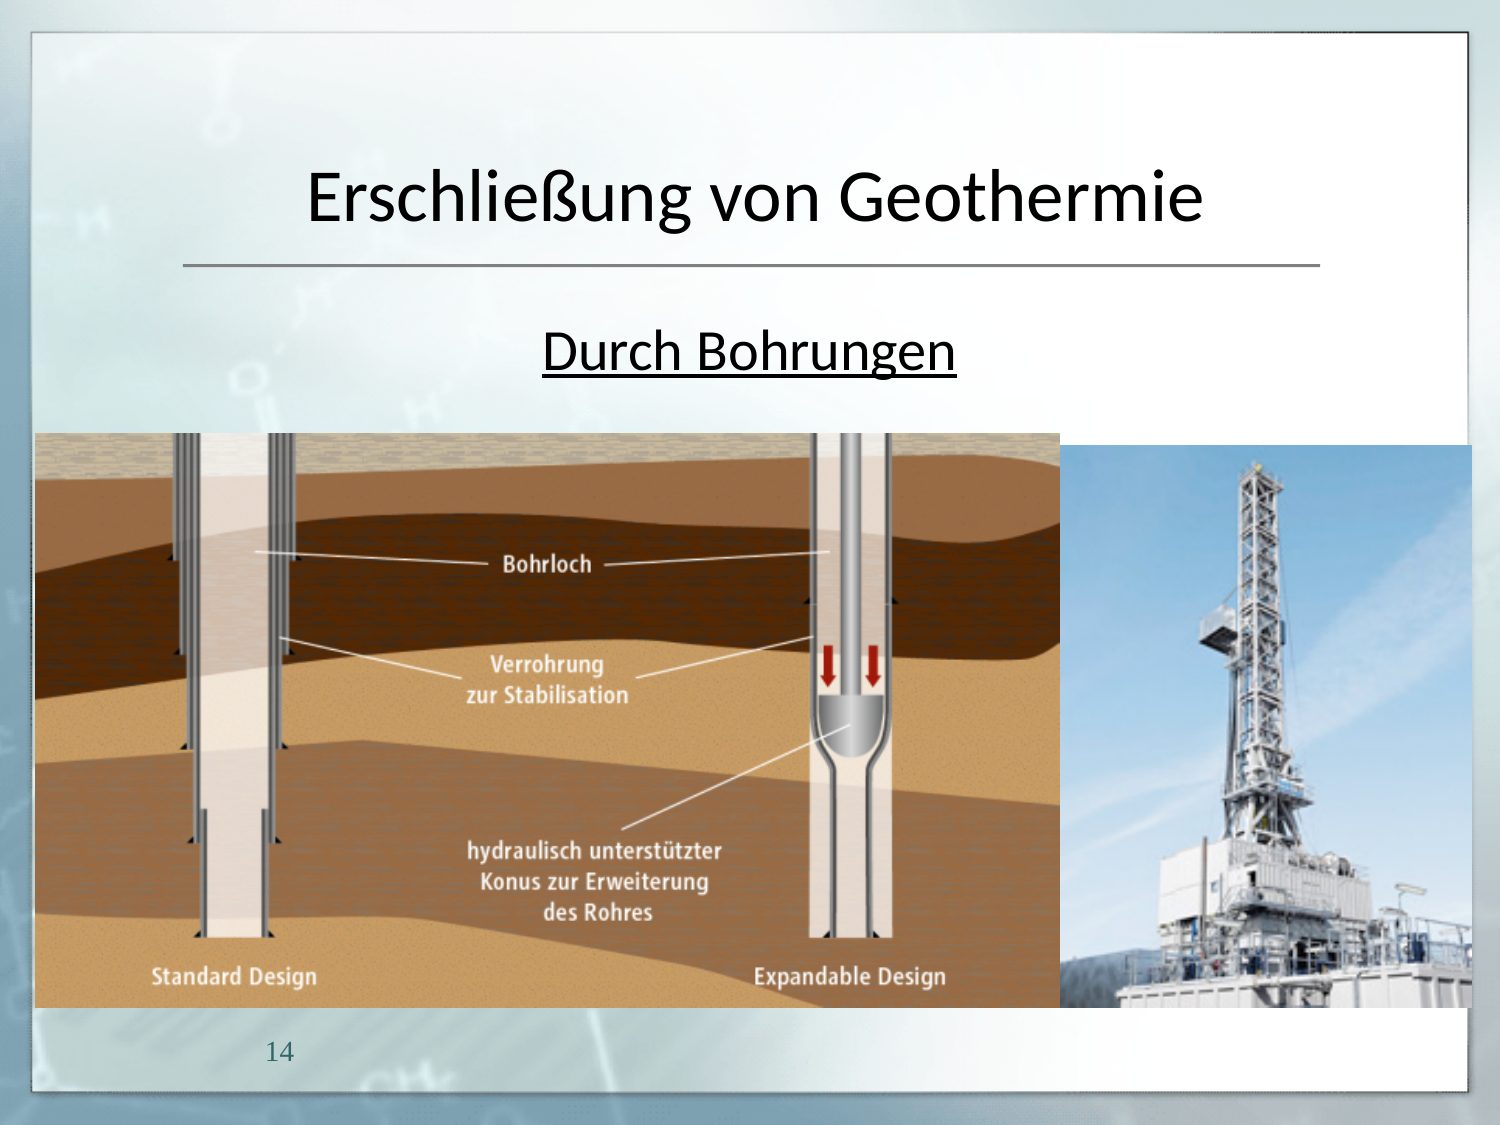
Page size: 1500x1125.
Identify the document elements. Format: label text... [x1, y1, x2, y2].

text_box Durch Bohrungen [0, 304, 1500, 390]
picture [0, 0, 1500, 304]
picture [0, 390, 1500, 1125]
title Erschließung von Geothermie [70, 105, 1442, 279]
slide_number 14 [249, 1024, 463, 1101]
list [34, 433, 1060, 1008]
